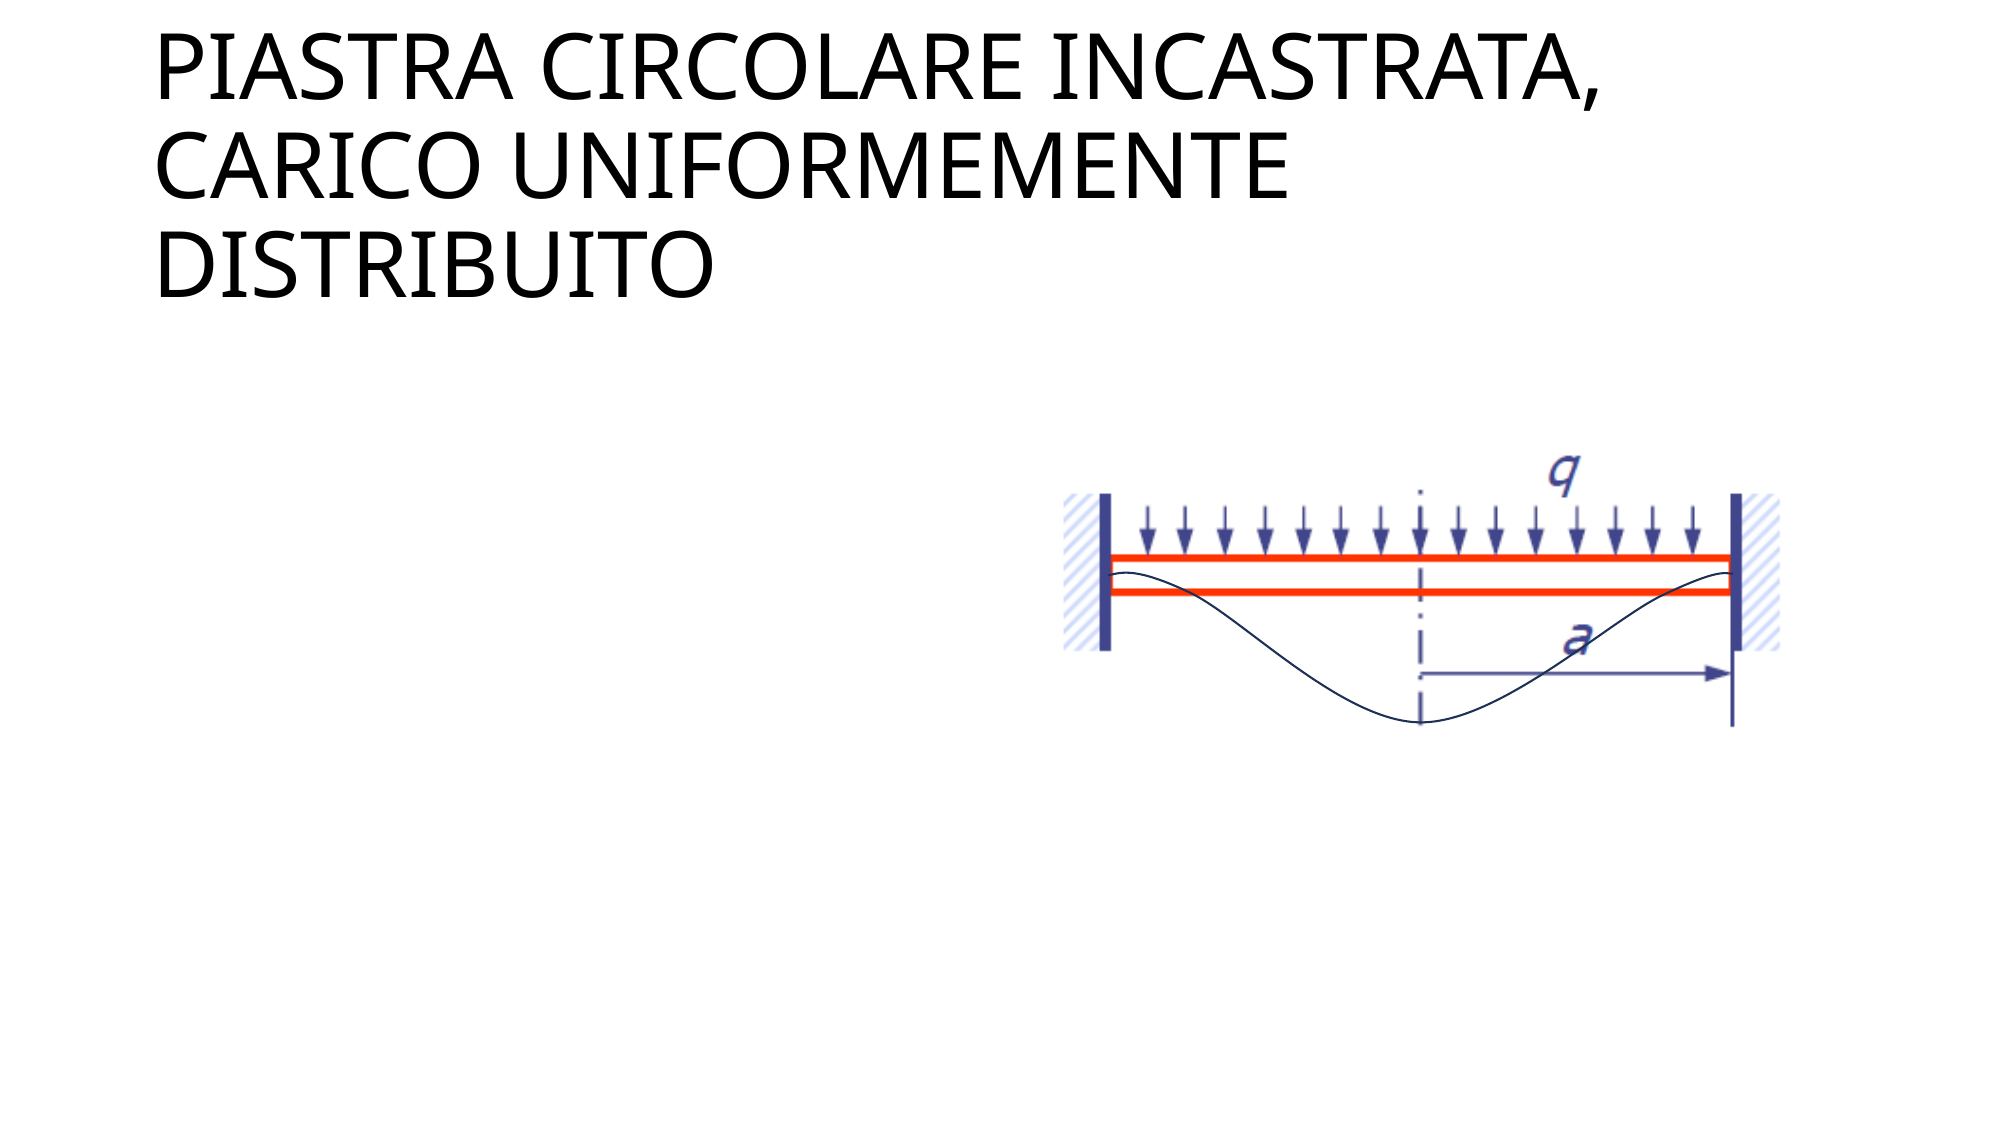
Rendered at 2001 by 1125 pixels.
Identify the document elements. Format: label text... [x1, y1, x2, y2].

title PIASTRA CIRCOLARE INCASTRATA, CARICO UNIFORMEMENTE DISTRIBUITO [137, 59, 1863, 278]
picture [1030, 424, 1820, 750]
